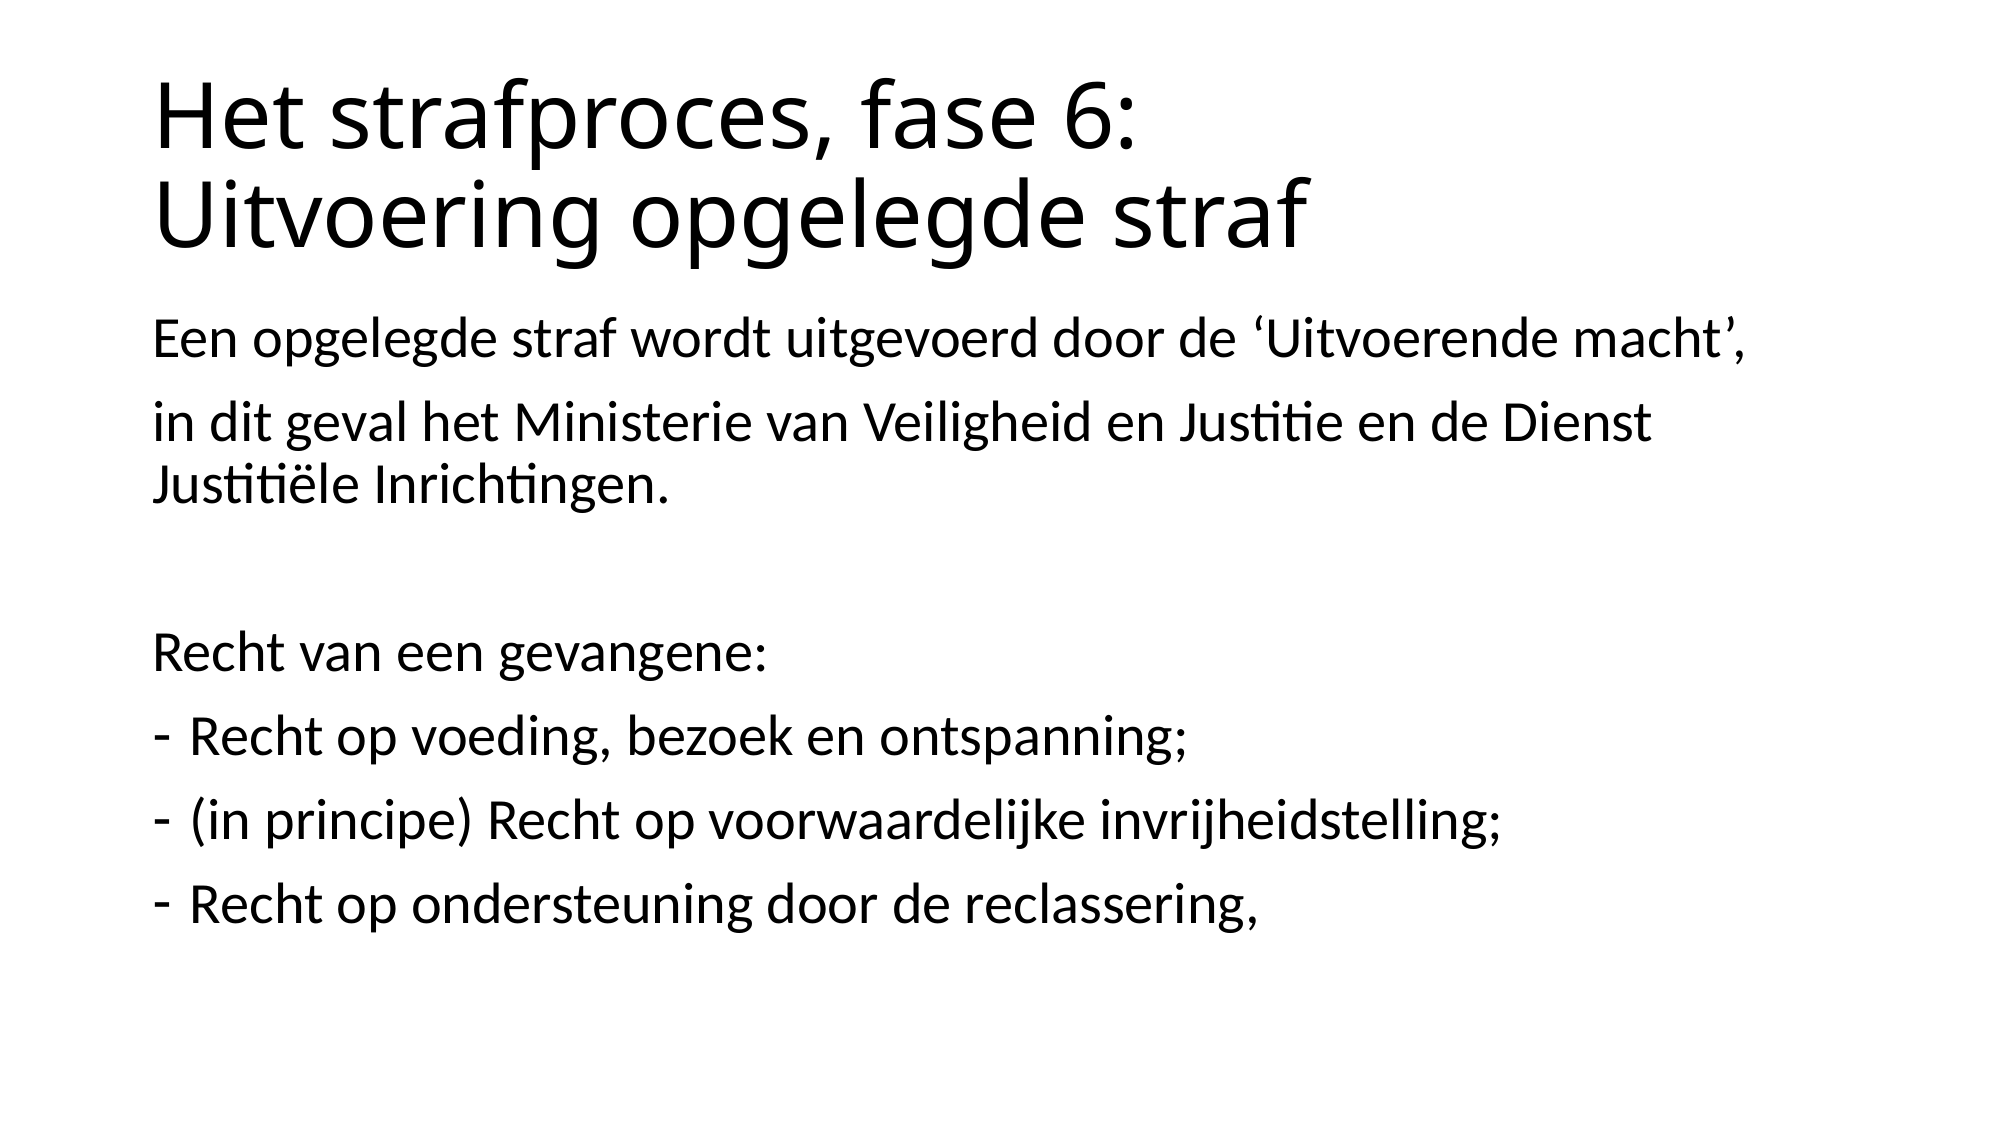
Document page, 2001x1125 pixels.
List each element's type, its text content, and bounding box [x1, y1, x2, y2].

list Een opgelegde straf wordt uitgevoerd door de ‘Uitvoerende macht’, in dit geval het Ministerie van Veiligheid en Justitie en de Dienst Justitiële Inrichtingen. Recht van een gevangene: Recht op voeding, bezoek en ontspanning; (in principe) Recht op voorwaardelijke invrijheidstelling; Recht op ondersteuning door de reclassering, [137, 299, 1863, 1014]
title Het strafproces, fase 6: Uitvoering opgelegde straf [137, 59, 1863, 278]
